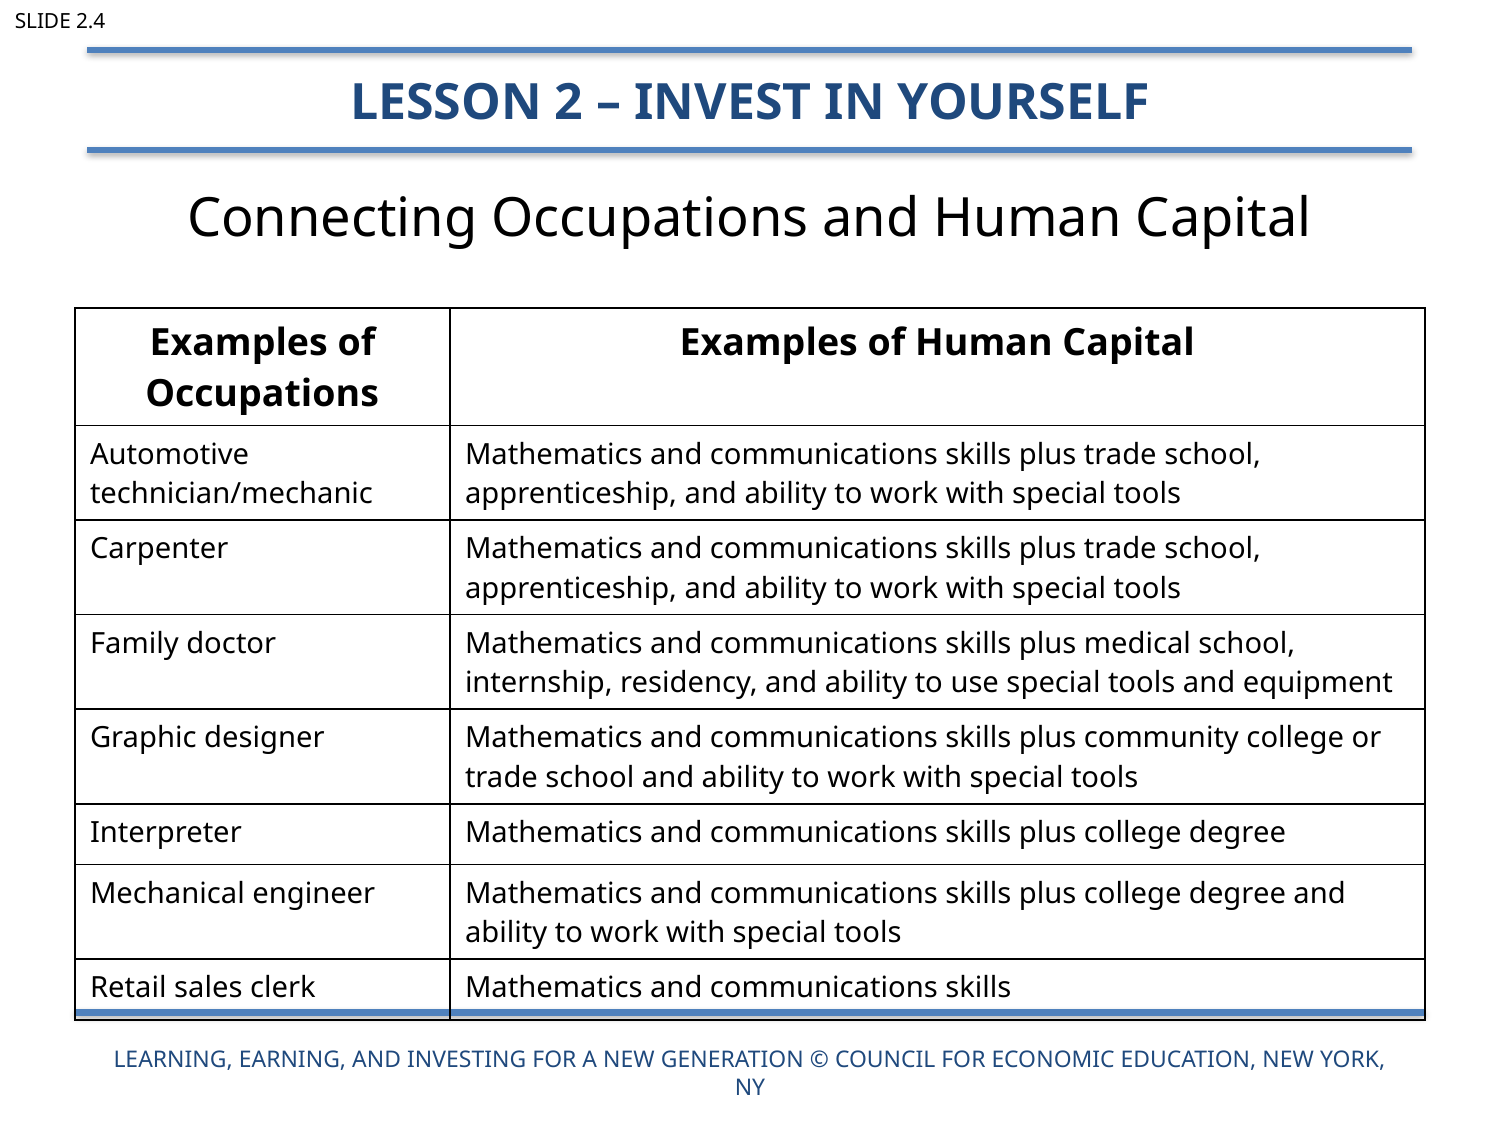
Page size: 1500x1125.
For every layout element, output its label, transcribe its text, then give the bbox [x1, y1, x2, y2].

table_cell Mathematics and communications skills plus college degree [451, 805, 1424, 864]
table_cell Automotive technician/mechanic [76, 426, 449, 519]
title Connecting Occupations and Human Capital [75, 120, 1425, 307]
table_cell Mathematics and communications skills plus community college or trade school and ability to work with special tools [451, 710, 1424, 803]
table_cell Interpreter [76, 805, 449, 864]
table_cell Retail sales clerk [76, 960, 449, 1019]
table_cell Mechanical engineer [76, 865, 449, 958]
table_cell Graphic designer [76, 710, 449, 803]
table_cell Mathematics and communications skills plus medical school, internship, residency, and ability to use special tools and equipment [451, 615, 1424, 708]
table_cell Family doctor [76, 615, 449, 708]
text_box Slide 2.4 [0, 0, 213, 40]
table_cell Carpenter [76, 521, 449, 614]
table_cell Mathematics and communications skills plus trade school, apprenticeship, and ability to work with special tools [451, 426, 1424, 519]
table_header Examples of Human Capital [451, 309, 1424, 425]
table_cell Mathematics and communications skills plus trade school, apprenticeship, and ability to work with special tools [451, 521, 1424, 614]
text_box Lesson 2 – Invest in Yourself [125, 62, 1375, 138]
table_header Examples of Occupations [76, 309, 449, 425]
table_cell Mathematics and communications skills plus college degree and ability to work with special tools [451, 865, 1424, 958]
table_cell Mathematics and communications skills [451, 960, 1424, 1019]
